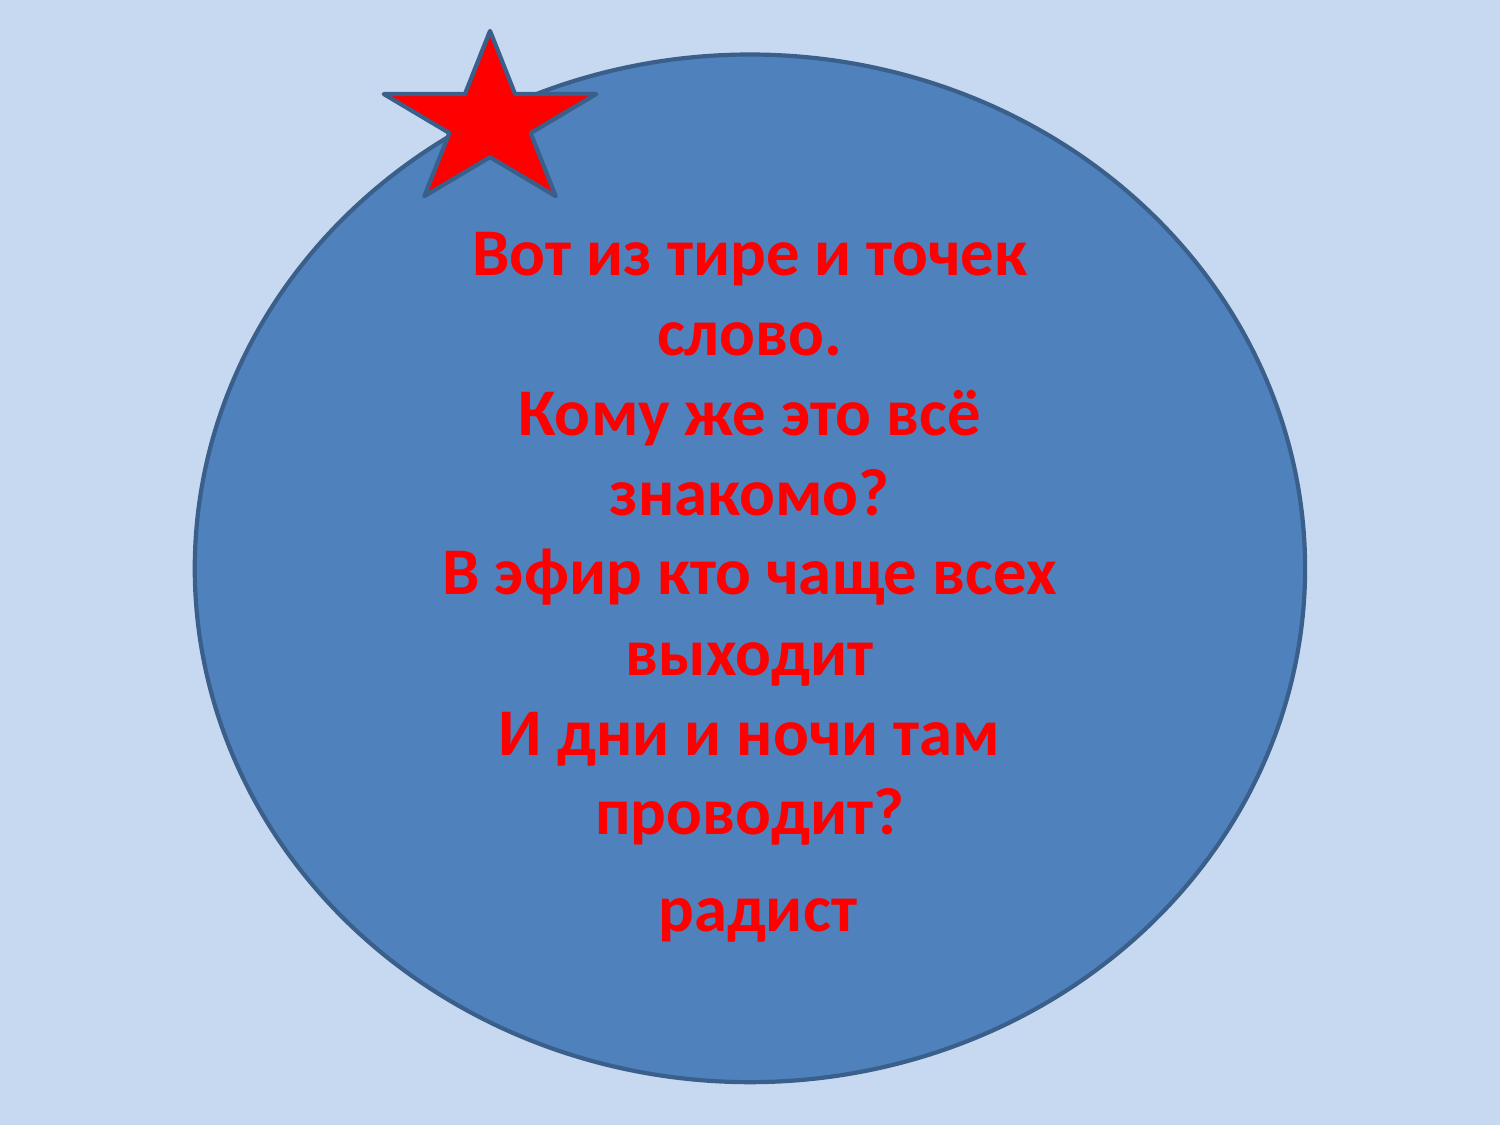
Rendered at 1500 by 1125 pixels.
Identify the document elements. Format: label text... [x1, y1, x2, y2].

text_box [381, 28, 599, 198]
text_box радист [643, 857, 951, 953]
picture [618, 239, 900, 847]
text_box Вот из тире и точек слово. Кому же это всё знакомо? В эфир кто чаще всех выходит И дни и ночи там проводит? [192, 52, 1308, 1085]
